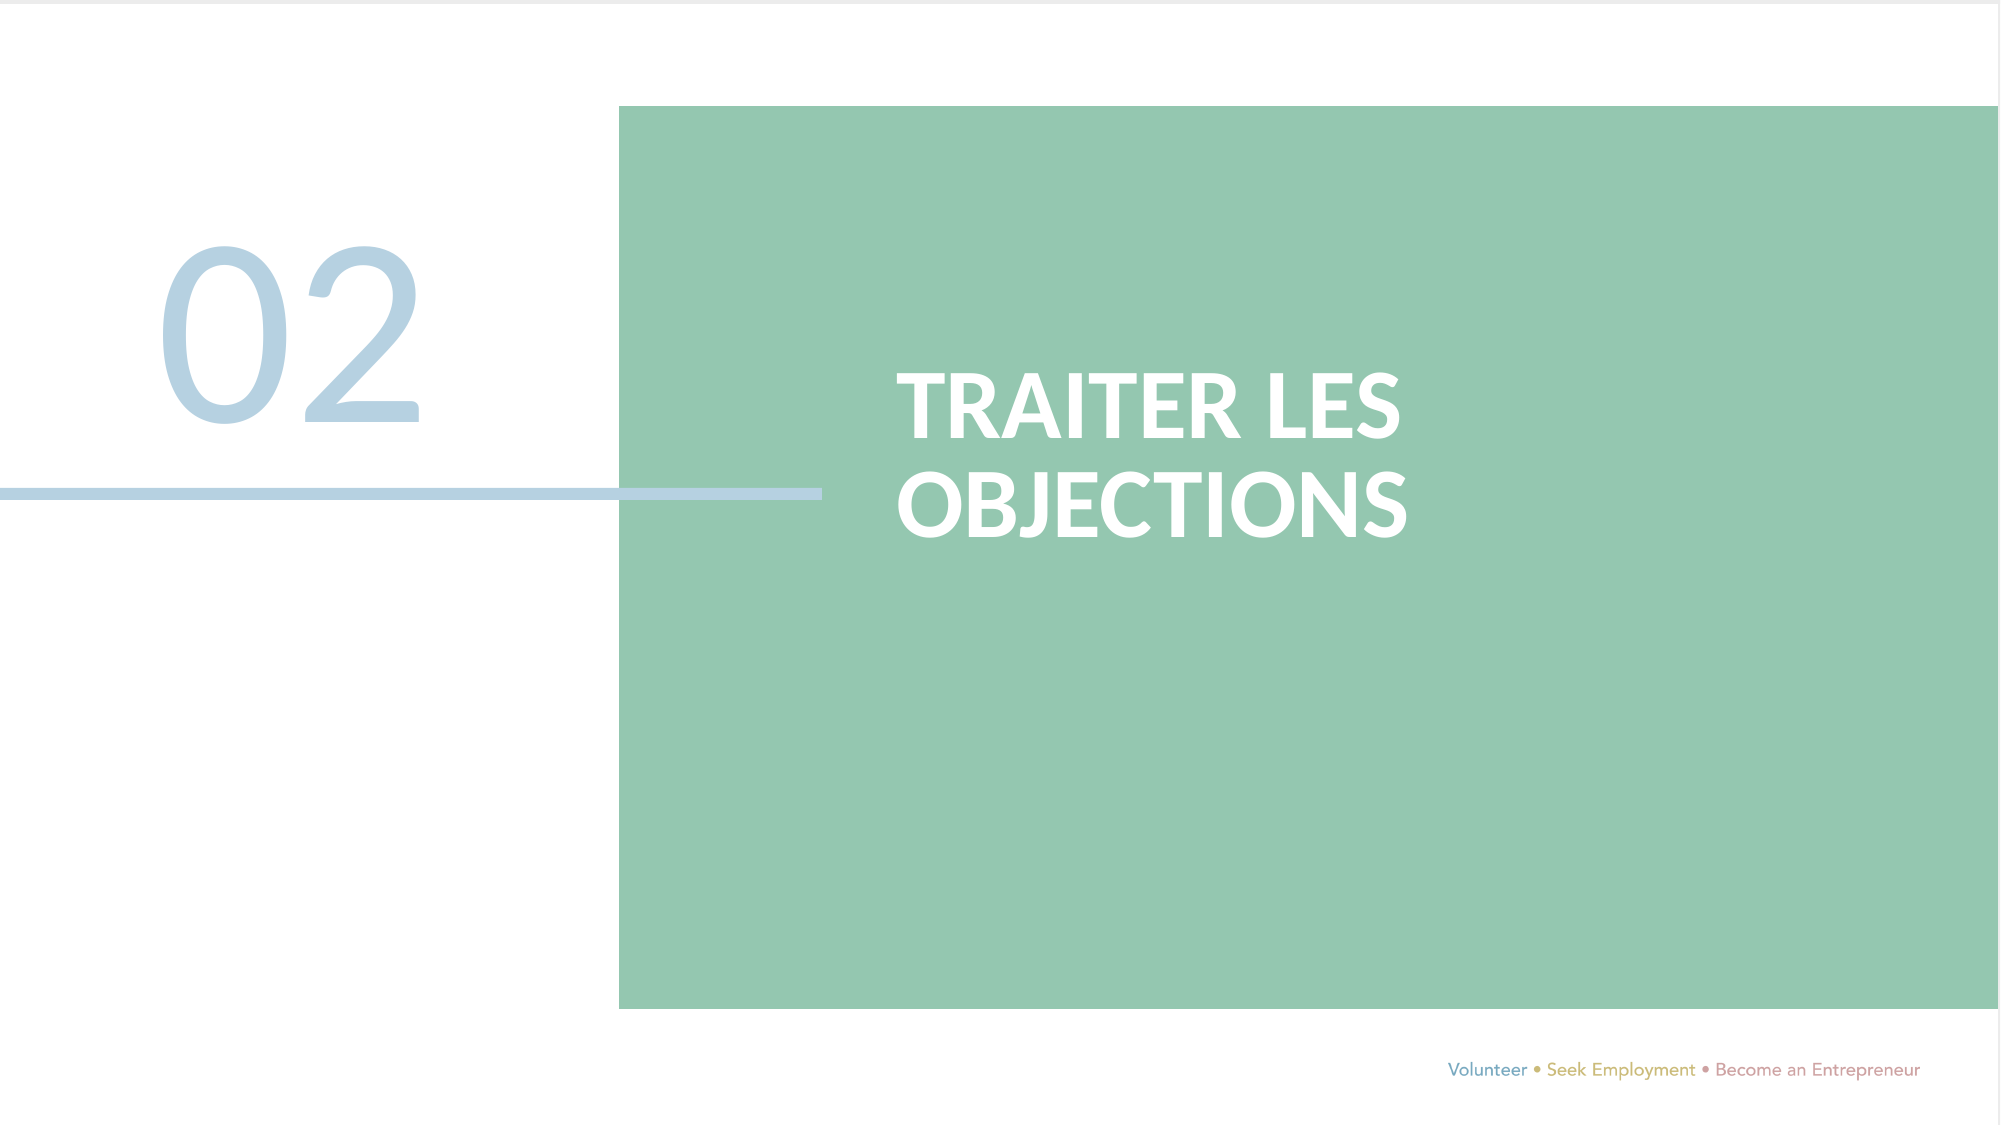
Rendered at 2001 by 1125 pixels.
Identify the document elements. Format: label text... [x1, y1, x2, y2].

list 02 [141, 180, 481, 277]
picture [1418, 1046, 1971, 1103]
list TRAITER LES OBJECTIONS [880, 352, 1595, 881]
